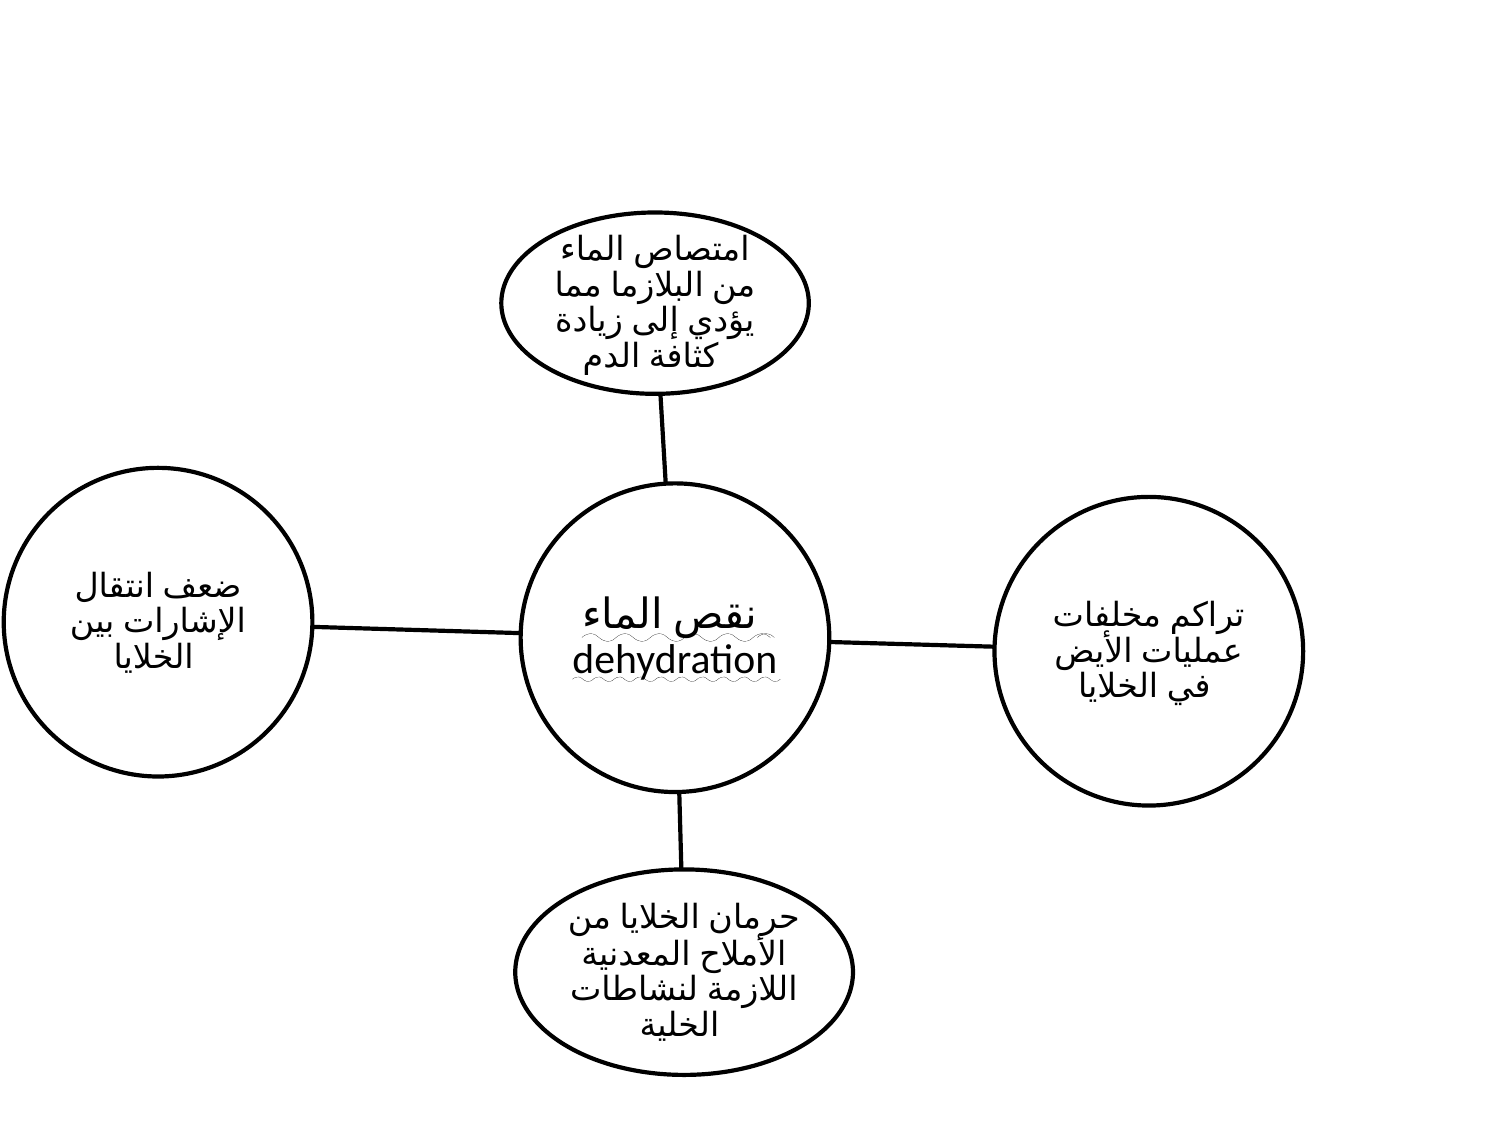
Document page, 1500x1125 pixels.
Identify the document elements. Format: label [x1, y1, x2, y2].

list [0, 212, 1351, 1076]
